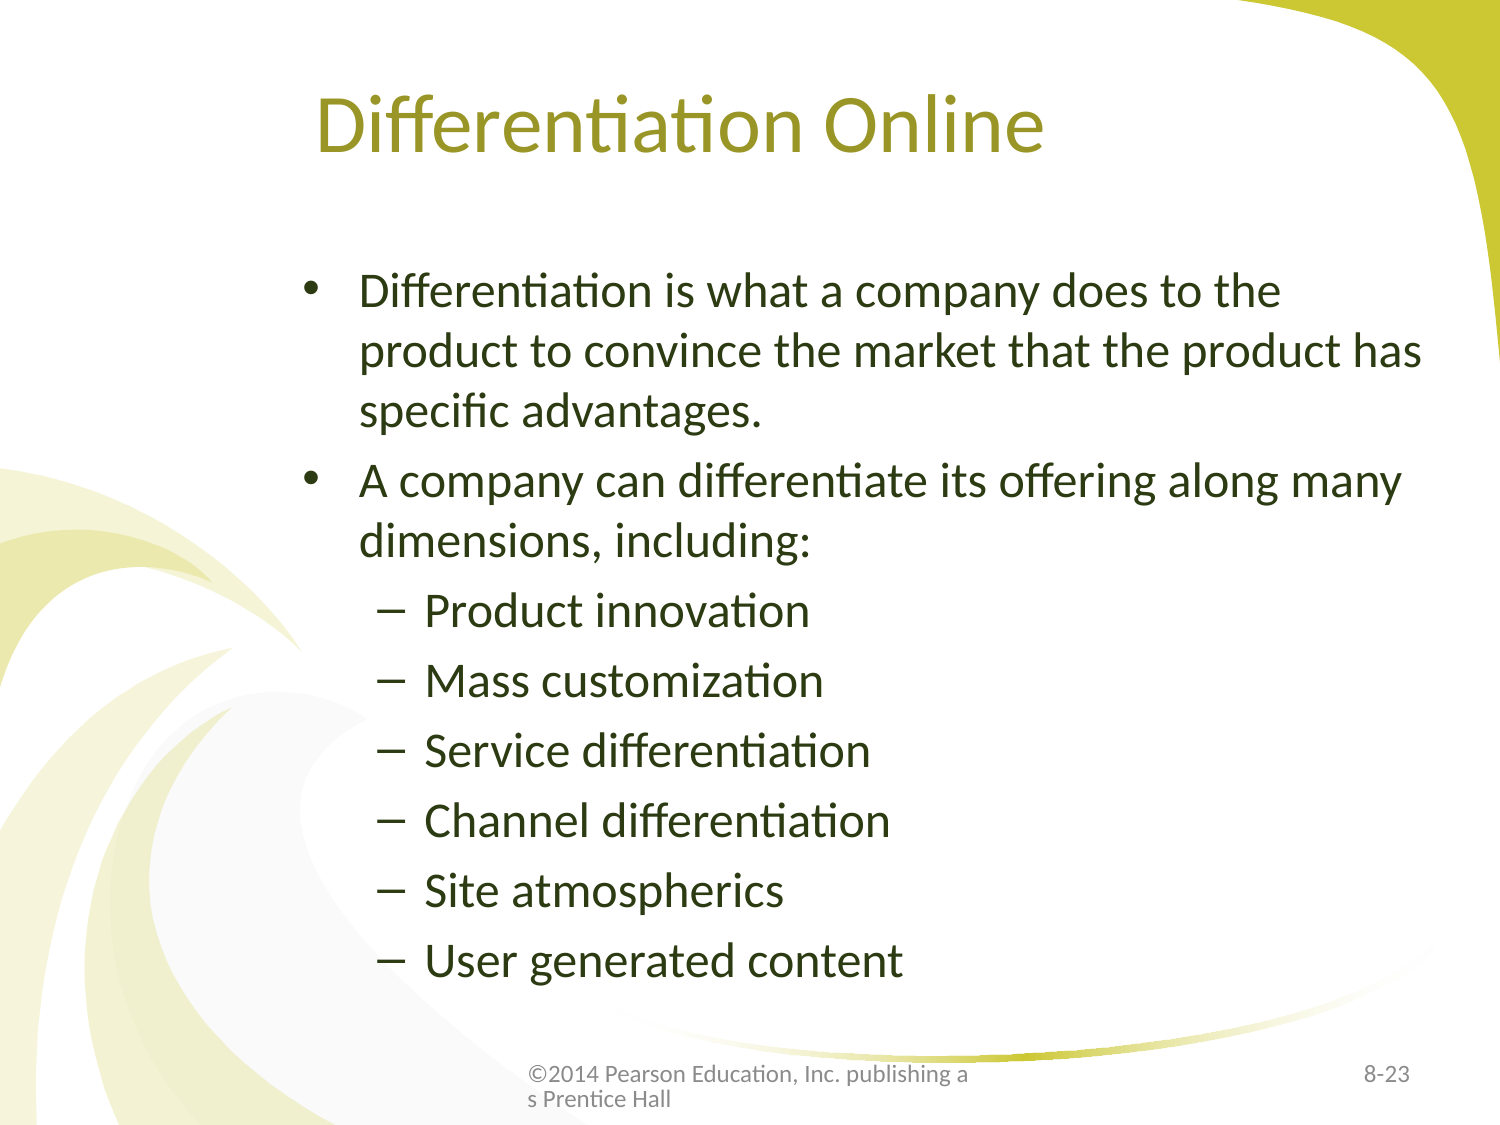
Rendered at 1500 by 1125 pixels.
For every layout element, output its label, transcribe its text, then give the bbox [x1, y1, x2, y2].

title Differentiation Online [300, 37, 1438, 200]
slide_number 8-23 [1074, 1042, 1425, 1103]
list Differentiation is what a company does to the product to convince the market that the product has specific advantages. A company can differentiate its offering along many dimensions, including: Product innovation Mass customization Service differentiation Channel differentiation Site atmospherics User generated content [287, 249, 1438, 1025]
footer ©2014 Pearson Education, Inc. publishing as Prentice Hall [512, 1042, 988, 1103]
